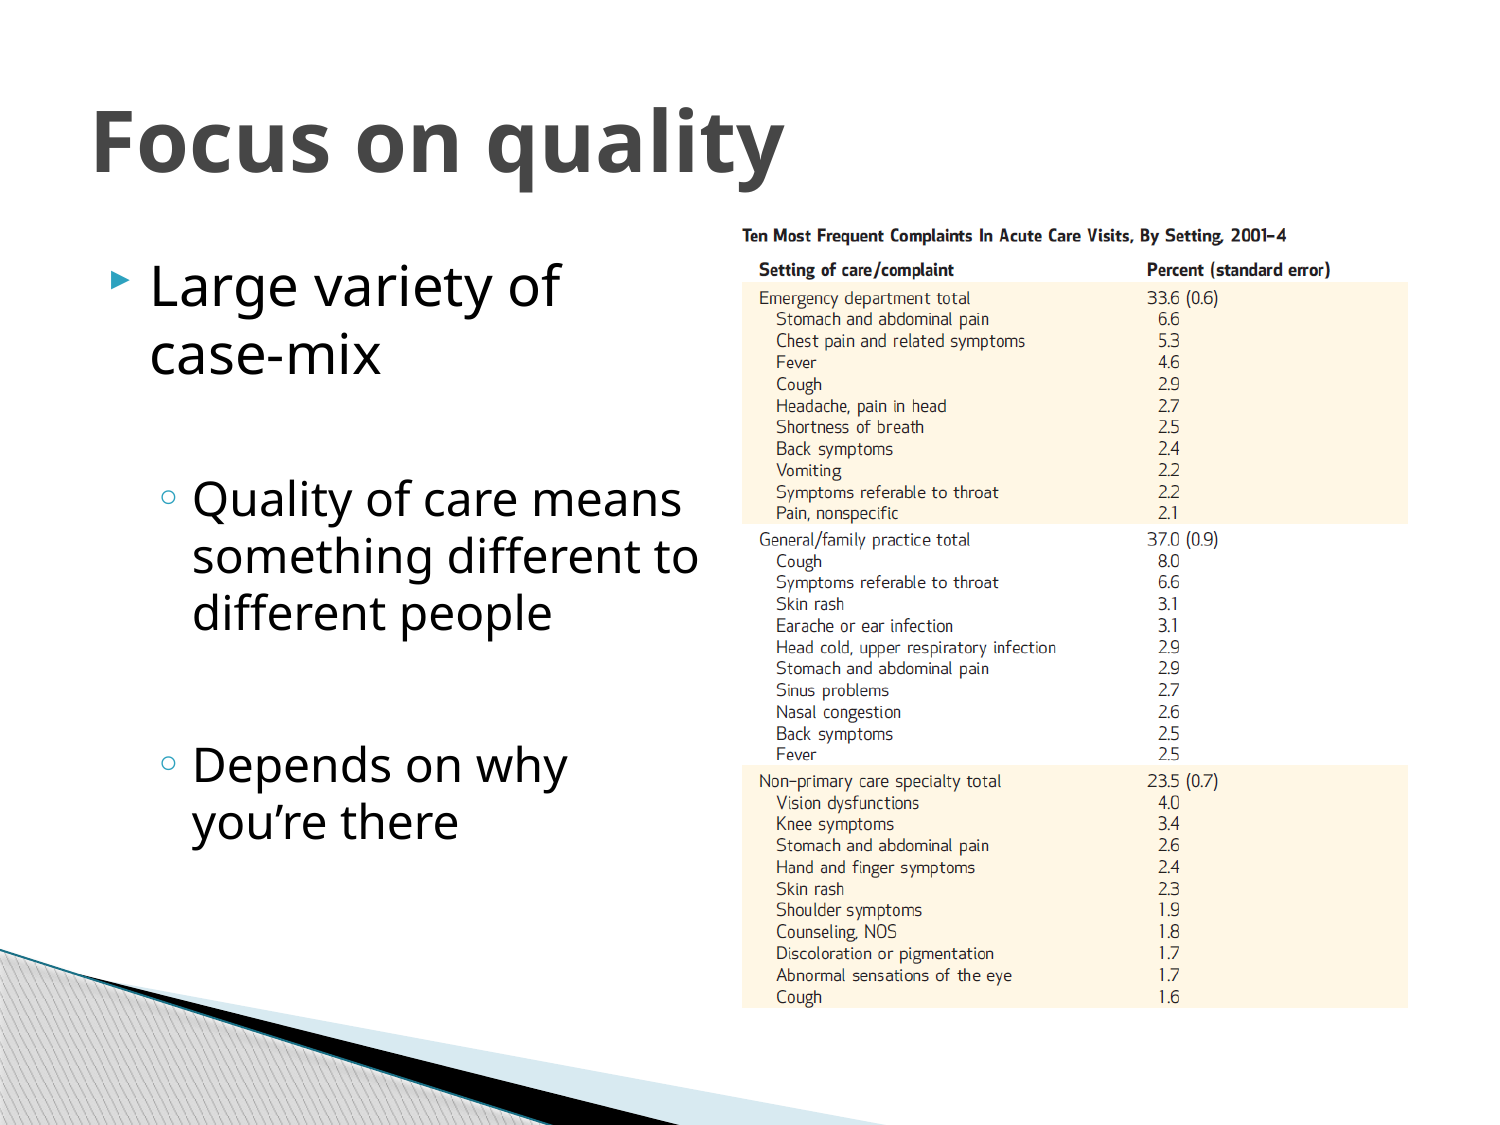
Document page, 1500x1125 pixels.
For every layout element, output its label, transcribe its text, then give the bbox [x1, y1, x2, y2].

picture [737, 224, 1409, 1010]
list Large variety of case-mix Quality of care means something different to different people Depends on why you’re there [74, 242, 726, 986]
title Focus on quality [75, 45, 1425, 233]
